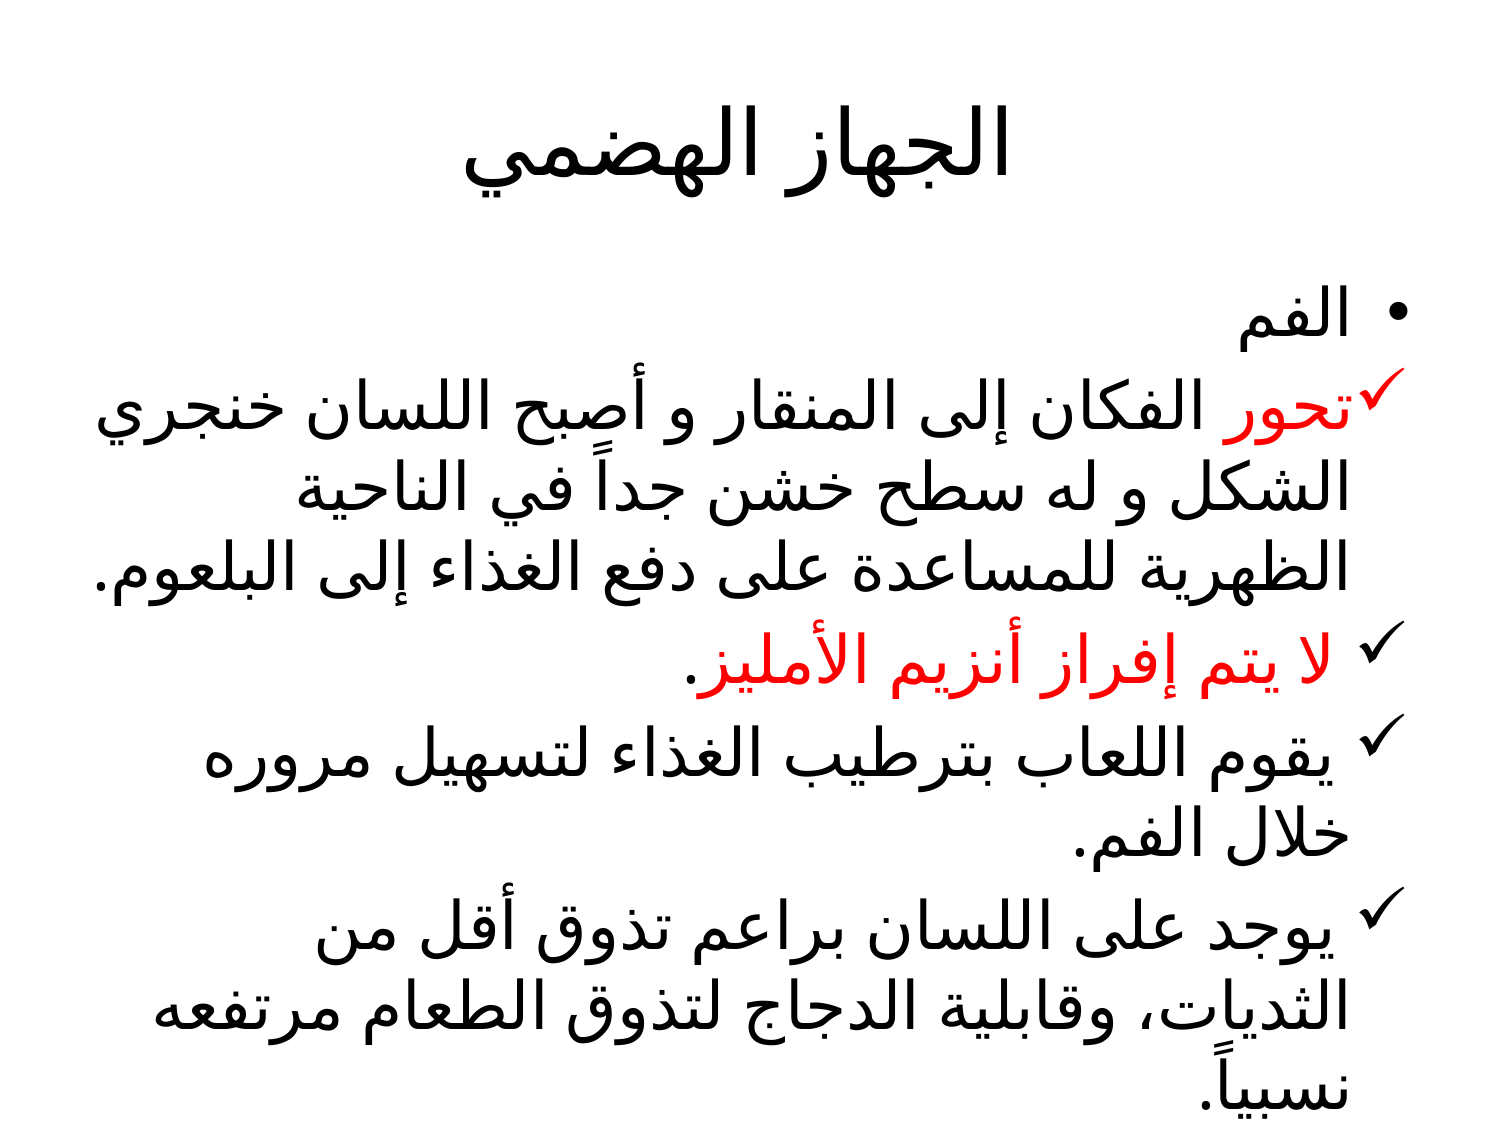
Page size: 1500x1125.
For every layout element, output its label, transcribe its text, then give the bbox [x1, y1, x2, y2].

title الجهاز الهضمي [75, 45, 1425, 233]
list الفم تحور الفكان إلى المنقار و أصبح اللسان خنجري الشكل و له سطح خشن جداً في الناحية الظهرية للمساعدة على دفع الغذاء إلى البلعوم. لا يتم إفراز أنزيم الأمليز. يقوم اللعاب بترطيب الغذاء لتسهيل مروره خلال الفم. يوجد على اللسان براعم تذوق أقل من الثديات، وقابلية الدجاج لتذوق الطعام مرتفعه نسبياً. [75, 262, 1425, 1005]
